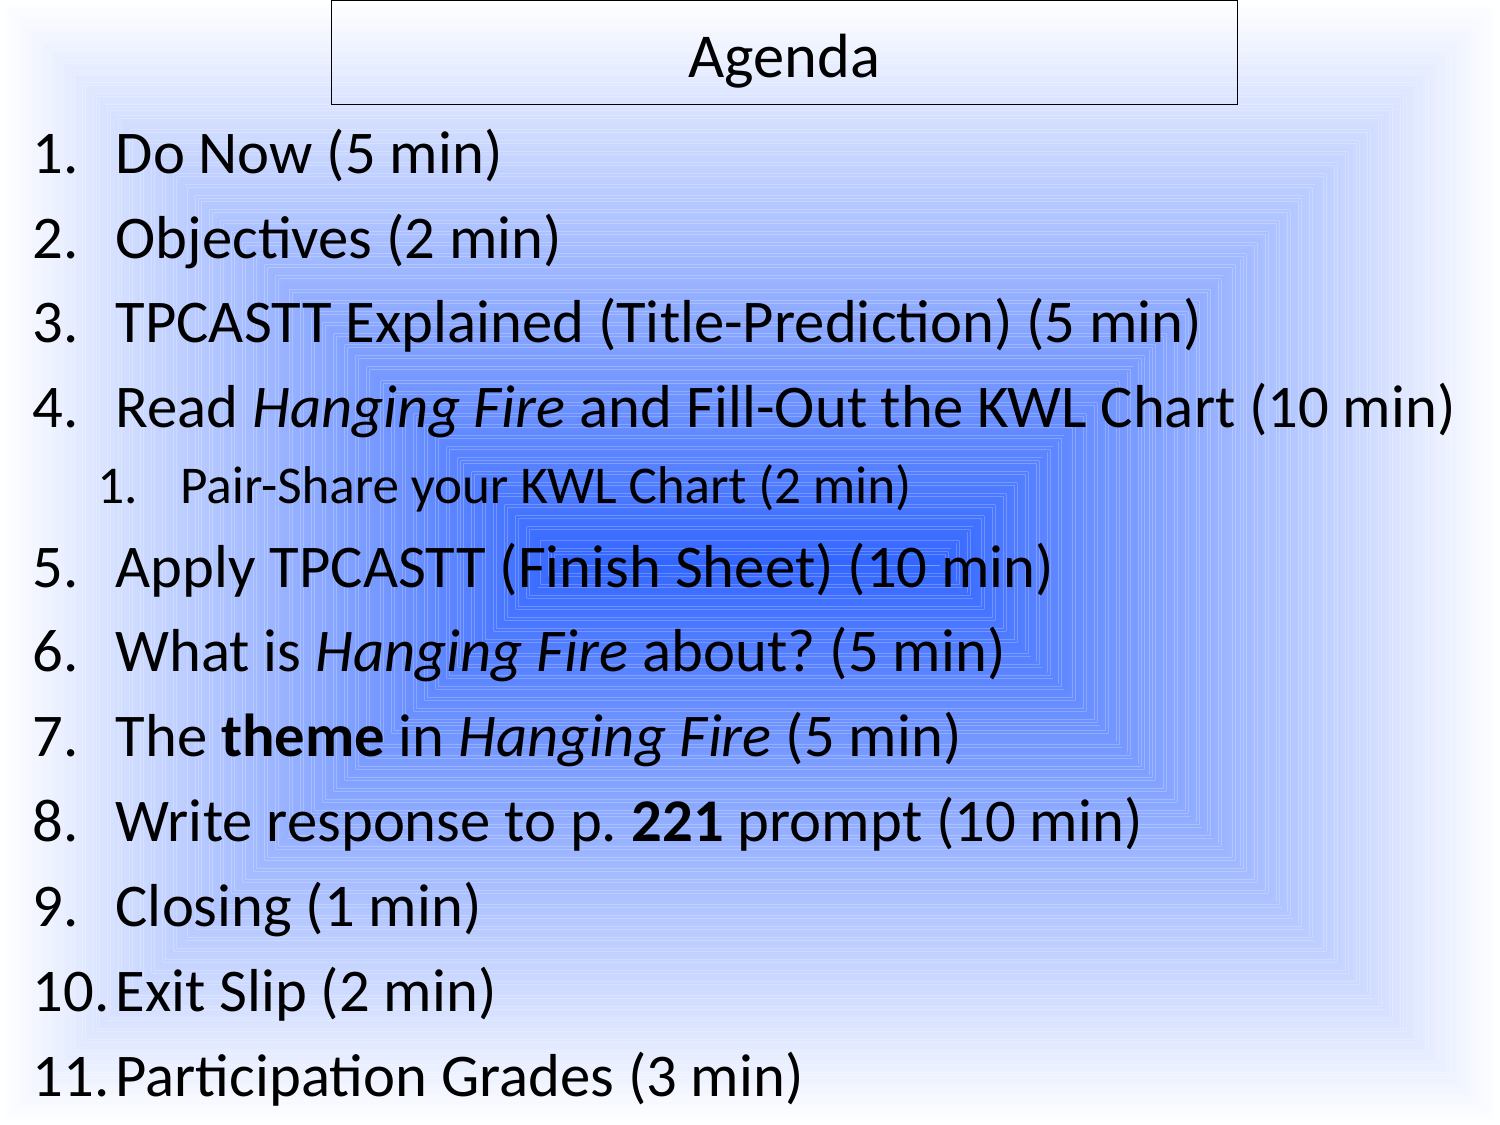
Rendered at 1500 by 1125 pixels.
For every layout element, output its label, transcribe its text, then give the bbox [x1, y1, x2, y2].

list Do Now (5 min) Objectives (2 min) TPCASTT Explained (Title-Prediction) (5 min) Read Hanging Fire and Fill-Out the KWL Chart (10 min) Pair-Share your KWL Chart (2 min) Apply TPCASTT (Finish Sheet) (10 min) What is Hanging Fire about? (5 min) The theme in Hanging Fire (5 min) Write response to p. 221 prompt (10 min) Closing (1 min) Exit Slip (2 min) Participation Grades (3 min) [0, 104, 1500, 1125]
text_box Agenda [331, 0, 1238, 105]
